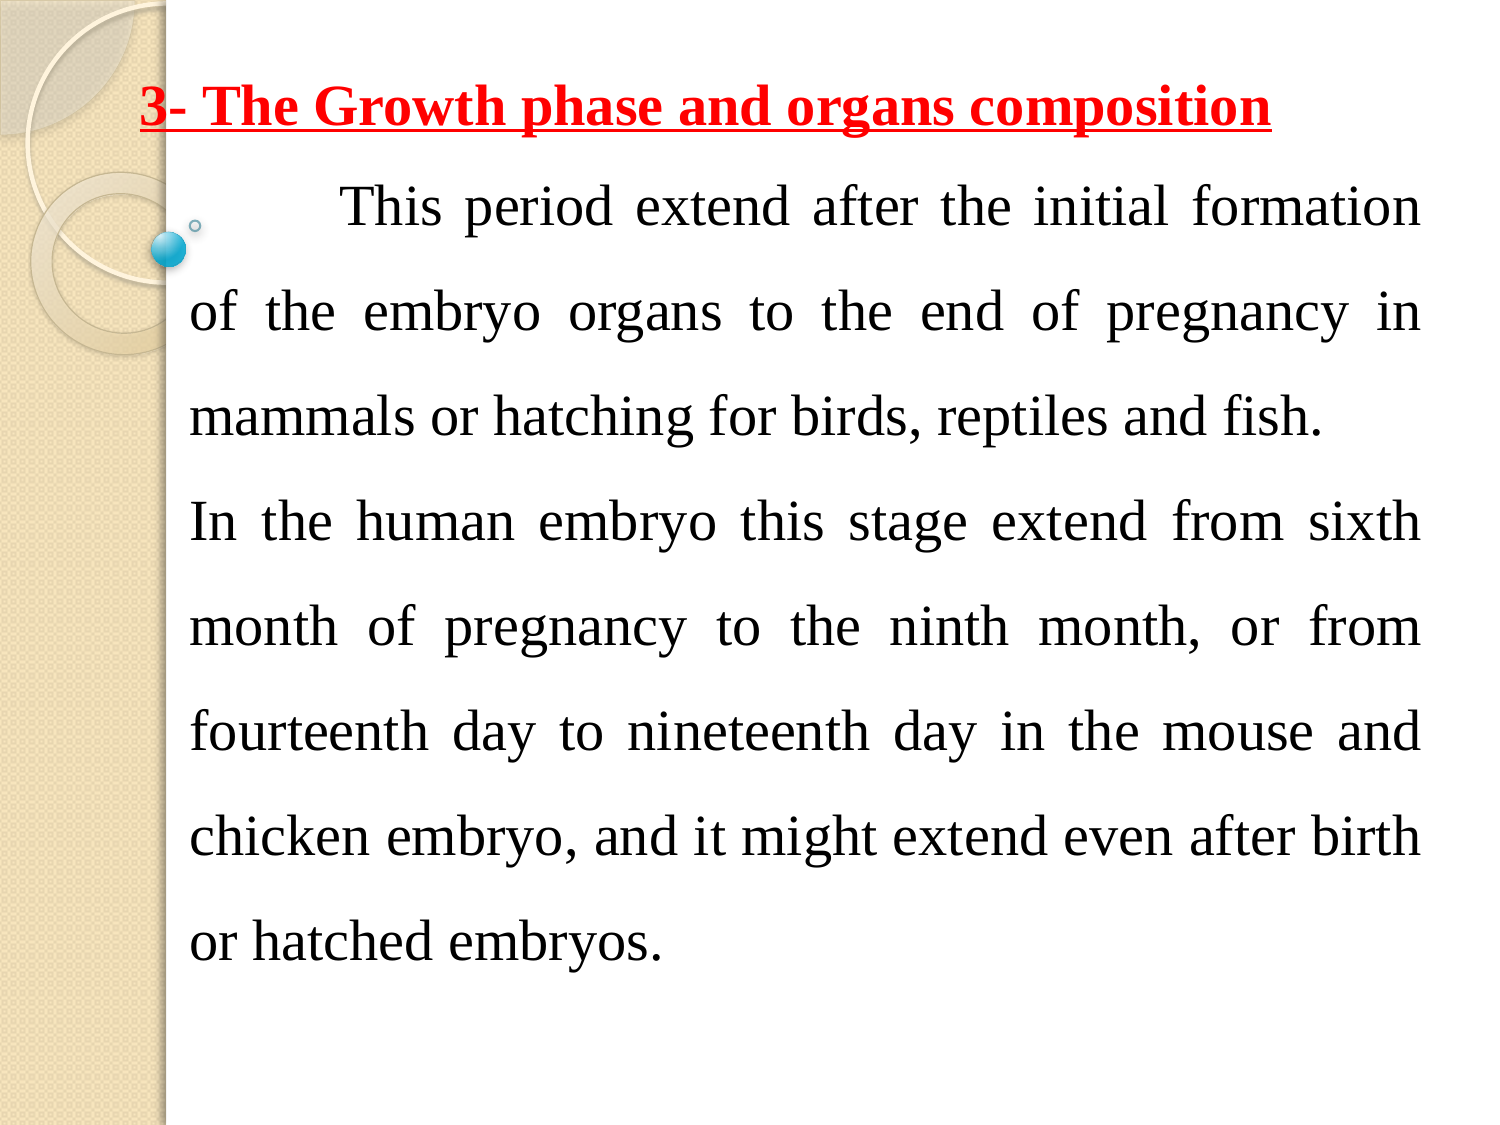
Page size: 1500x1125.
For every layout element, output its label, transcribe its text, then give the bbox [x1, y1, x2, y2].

text_box 3- The Growth phase and organs composition [124, 24, 1475, 145]
text_box This period extend after the initial formation of the embryo organs to the end of pregnancy in mammals or hatching for birds, reptiles and fish. In the human embryo this stage extend from sixth month of pregnancy to the ninth month, or from fourteenth day to nineteenth day in the mouse and chicken embryo, and it might extend even after birth or hatched embryos. [174, 124, 1438, 980]
